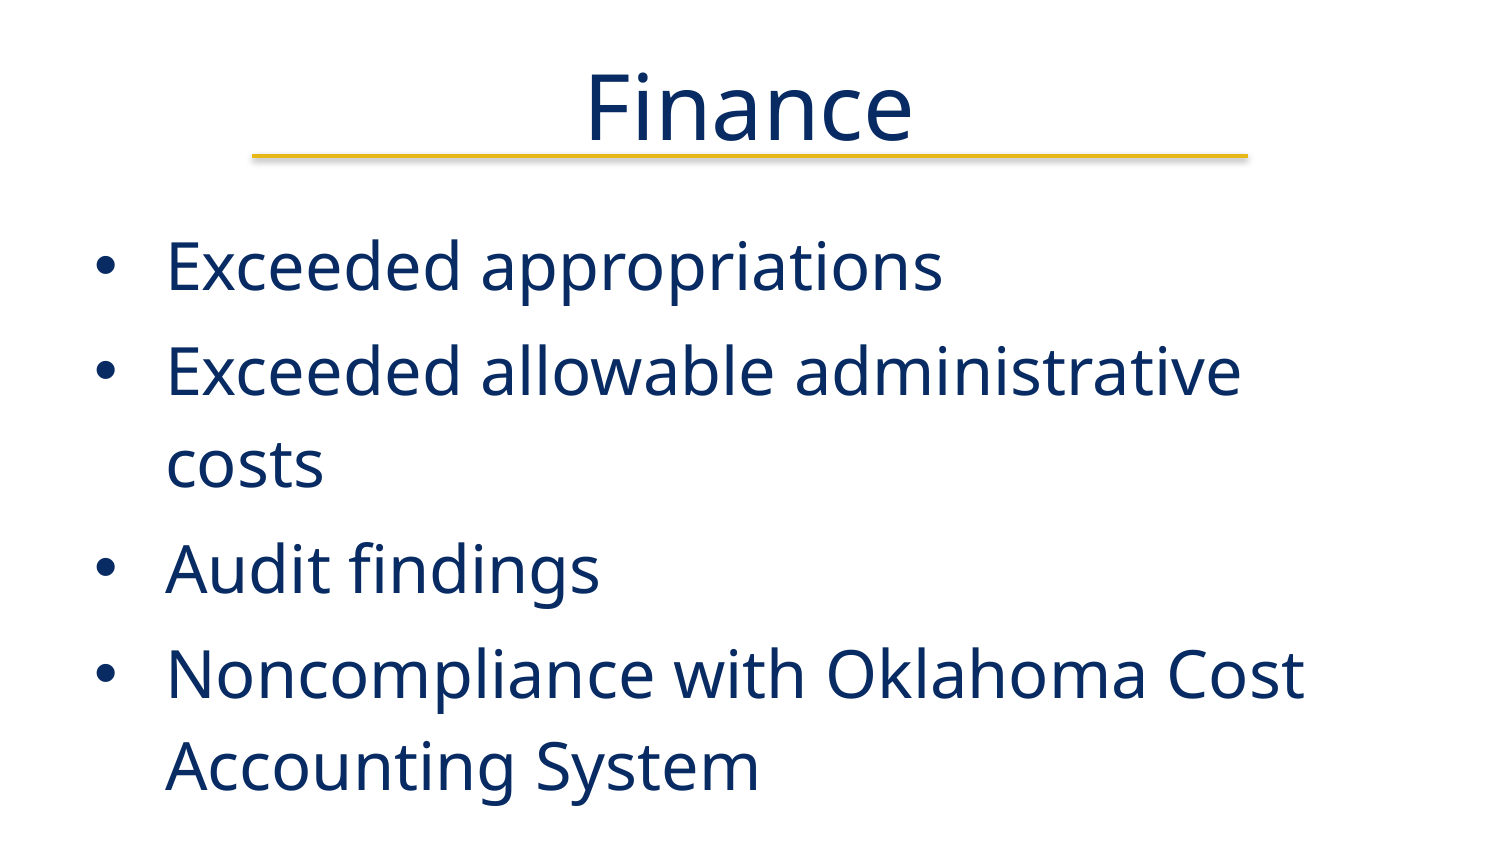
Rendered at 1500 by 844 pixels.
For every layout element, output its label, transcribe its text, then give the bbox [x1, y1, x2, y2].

list Exceeded appropriations Exceeded allowable administrative costs Audit findings Noncompliance with Oklahoma Cost Accounting System [75, 196, 1425, 754]
title Finance [75, 33, 1425, 175]
